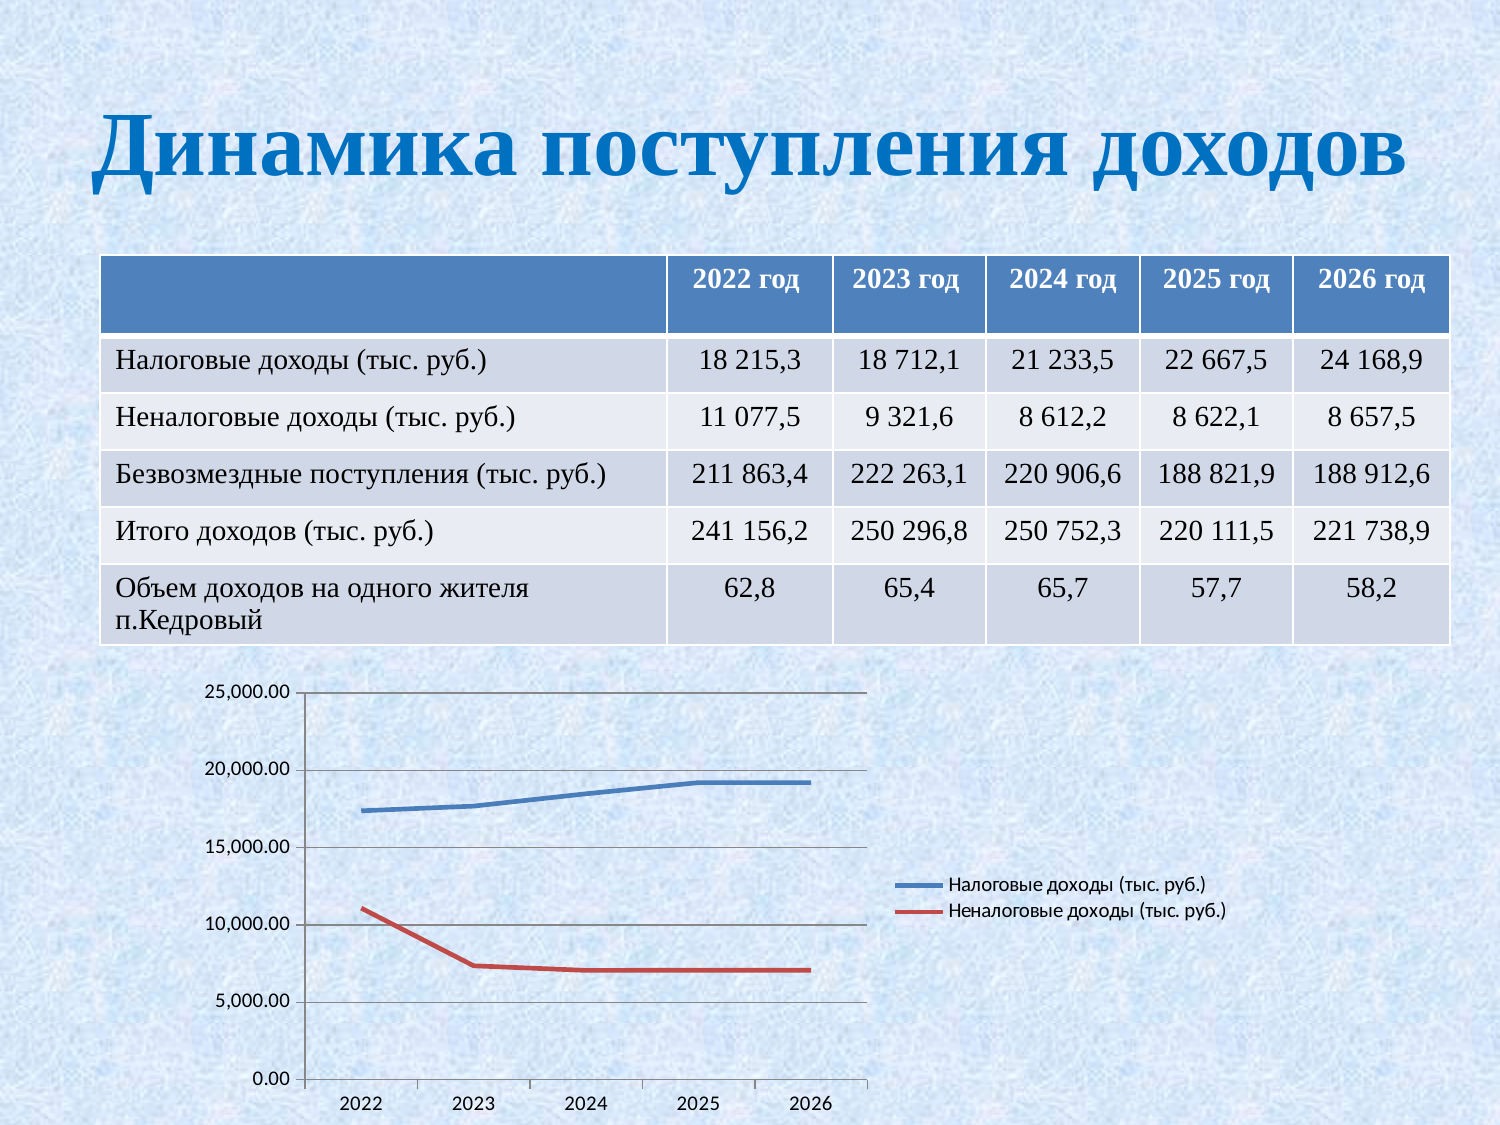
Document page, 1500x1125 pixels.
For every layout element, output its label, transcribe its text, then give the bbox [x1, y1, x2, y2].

table_cell 241 156,2 [668, 508, 832, 563]
table_cell 18 215,3 [668, 339, 832, 392]
table_cell Объем доходов на одного жителя п.Кедровый [101, 565, 666, 644]
table_cell Неналоговые доходы (тыс. руб.) [101, 394, 666, 449]
table_header 2022 год [668, 256, 832, 333]
table_cell 9 321,6 [834, 394, 985, 449]
table_cell 62,8 [668, 565, 832, 644]
table_cell 188 912,6 [1294, 451, 1449, 506]
table_header 2024 год [987, 256, 1139, 333]
table_cell Безвозмездные поступления (тыс. руб.) [101, 451, 666, 506]
table_cell 18 712,1 [834, 339, 985, 392]
table_cell 24 168,9 [1294, 339, 1449, 392]
table_cell 65,7 [987, 565, 1139, 644]
table_cell 211 863,4 [668, 451, 832, 506]
table_cell 220 111,5 [1141, 508, 1292, 563]
table_cell 11 077,5 [668, 394, 832, 449]
table_cell 221 738,9 [1294, 508, 1449, 563]
table_header [101, 256, 666, 333]
table_header 2023 год [834, 256, 985, 333]
table_cell 8 657,5 [1294, 394, 1449, 449]
title Динамика поступления доходов [74, 44, 1426, 233]
table_cell 57,7 [1141, 565, 1292, 644]
table_header 2025 год [1141, 256, 1292, 333]
table_cell 58,2 [1294, 565, 1449, 644]
table_cell 188 821,9 [1141, 451, 1292, 506]
table_cell 21 233,5 [987, 339, 1139, 392]
table_cell 220 906,6 [987, 451, 1139, 506]
table_cell 65,4 [834, 565, 985, 644]
table_cell 222 263,1 [834, 451, 985, 506]
table_cell 8 622,1 [1141, 394, 1292, 449]
picture [0, 0, 1500, 1125]
chart [182, 673, 1247, 1124]
table_cell Налоговые доходы (тыс. руб.) [101, 339, 666, 392]
table_cell 8 612,2 [987, 394, 1139, 449]
table_cell 250 296,8 [834, 508, 985, 563]
table_cell Итого доходов (тыс. руб.) [101, 508, 666, 563]
table_cell 250 752,3 [987, 508, 1139, 563]
table_header 2026 год [1294, 256, 1449, 333]
table_cell 22 667,5 [1141, 339, 1292, 392]
